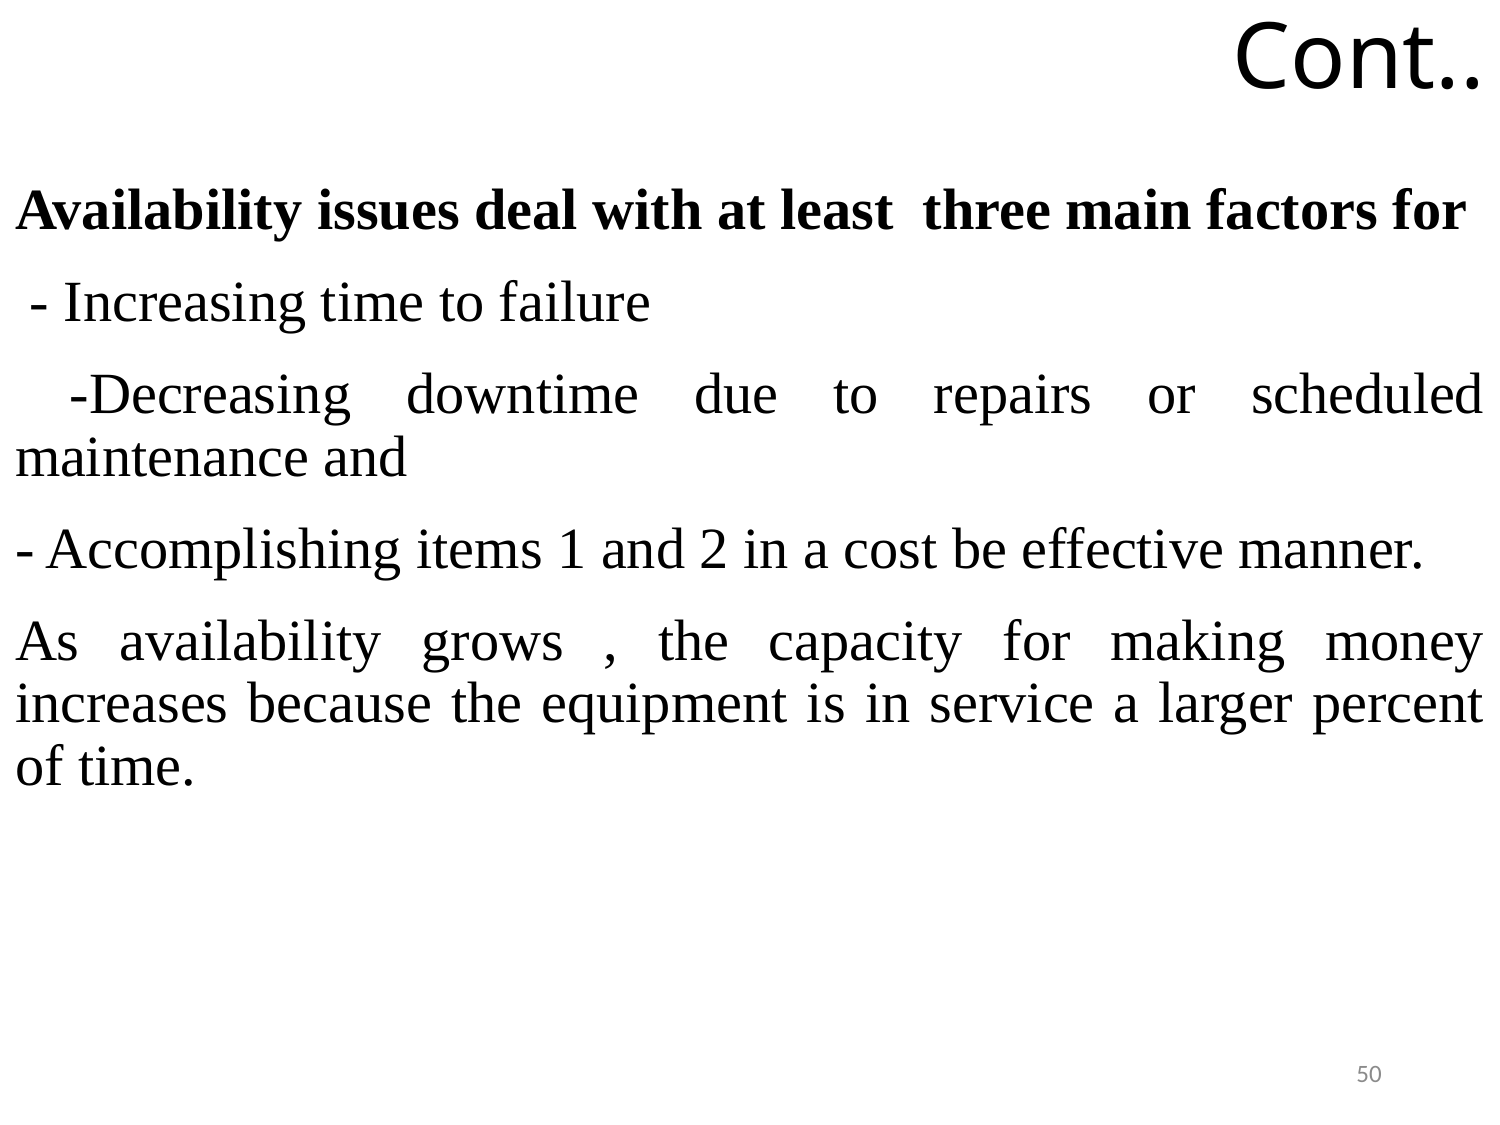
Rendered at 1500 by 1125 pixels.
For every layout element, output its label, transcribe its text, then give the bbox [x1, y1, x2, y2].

title Cont.. [118, 0, 1500, 120]
slide_number 50 [1059, 1042, 1397, 1103]
list Availability issues deal with at least three main factors for - Increasing time to failure -Decreasing downtime due to repairs or scheduled maintenance and - Accomplishing items 1 and 2 in a cost be effective manner. As availability grows , the capacity for making money increases because the equipment is in service a larger percent of time. [0, 171, 1500, 901]
